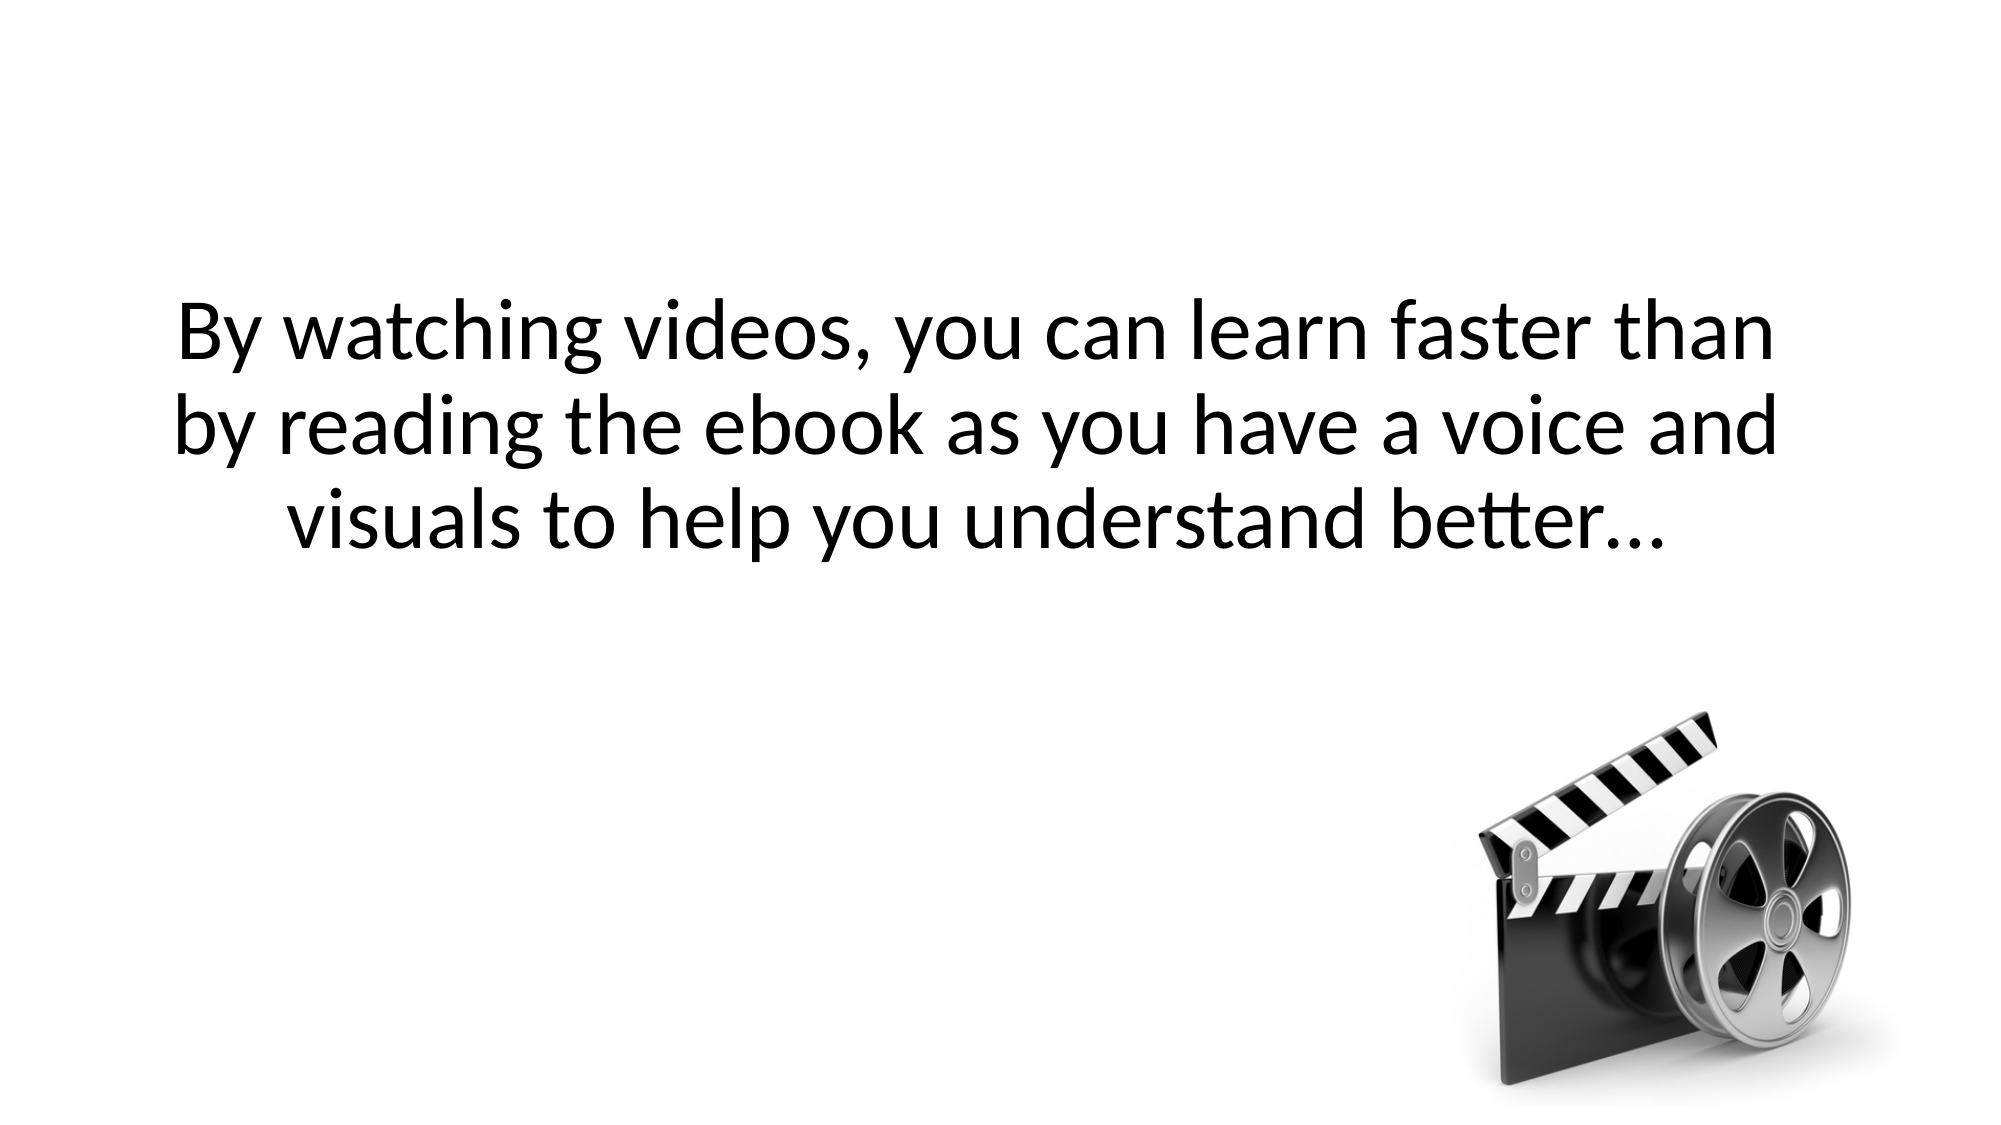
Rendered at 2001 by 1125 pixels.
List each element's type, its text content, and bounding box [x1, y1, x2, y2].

list By watching videos, you can learn faster than by reading the ebook as you have a voice and visuals to help you understand better… [127, 276, 1826, 792]
picture [1413, 679, 1937, 1125]
